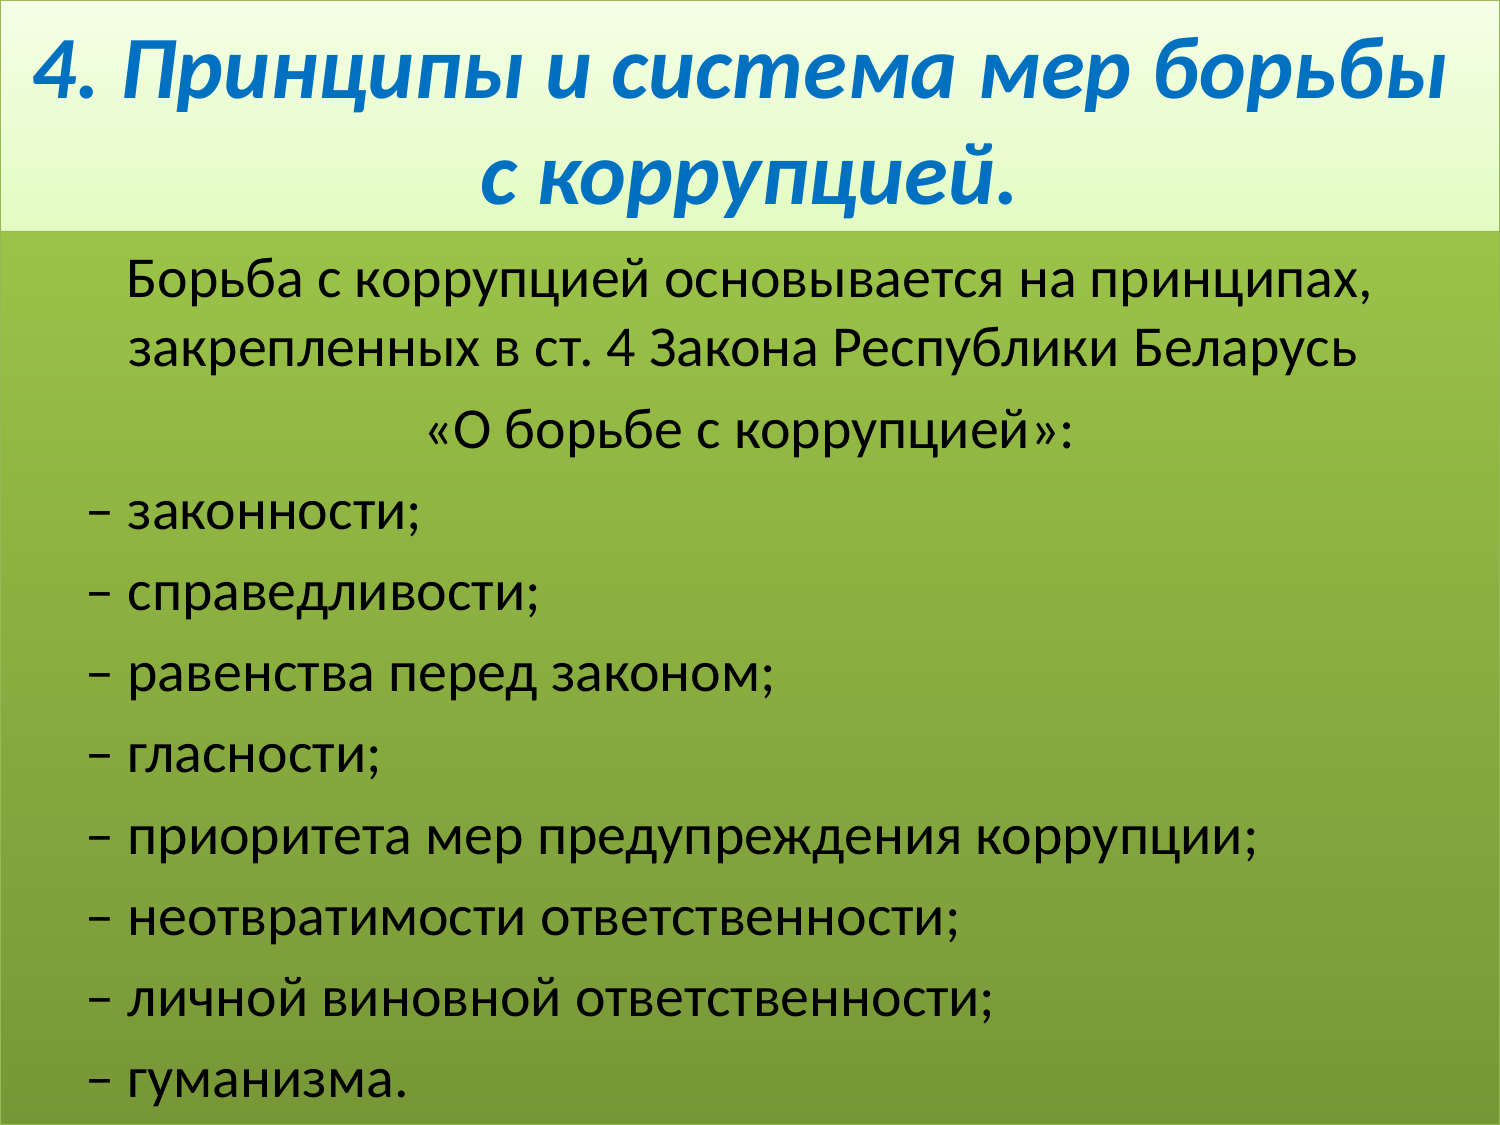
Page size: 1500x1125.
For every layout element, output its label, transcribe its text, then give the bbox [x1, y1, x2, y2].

subtitle Борьба с коррупцией основывается на принципах, закрепленных в ст. 4 Закона Республики Беларусь «О борьбе с коррупцией»: – законности; – справедливости; – равенства перед законом; – гласности; – приоритета мер предупреждения коррупции; – неотвратимости ответственности; – личной виновной ответственности; – гуманизма. [0, 231, 1500, 1125]
title 4. Принципы и система мер борьбы с коррупцией. [0, 0, 1500, 231]
